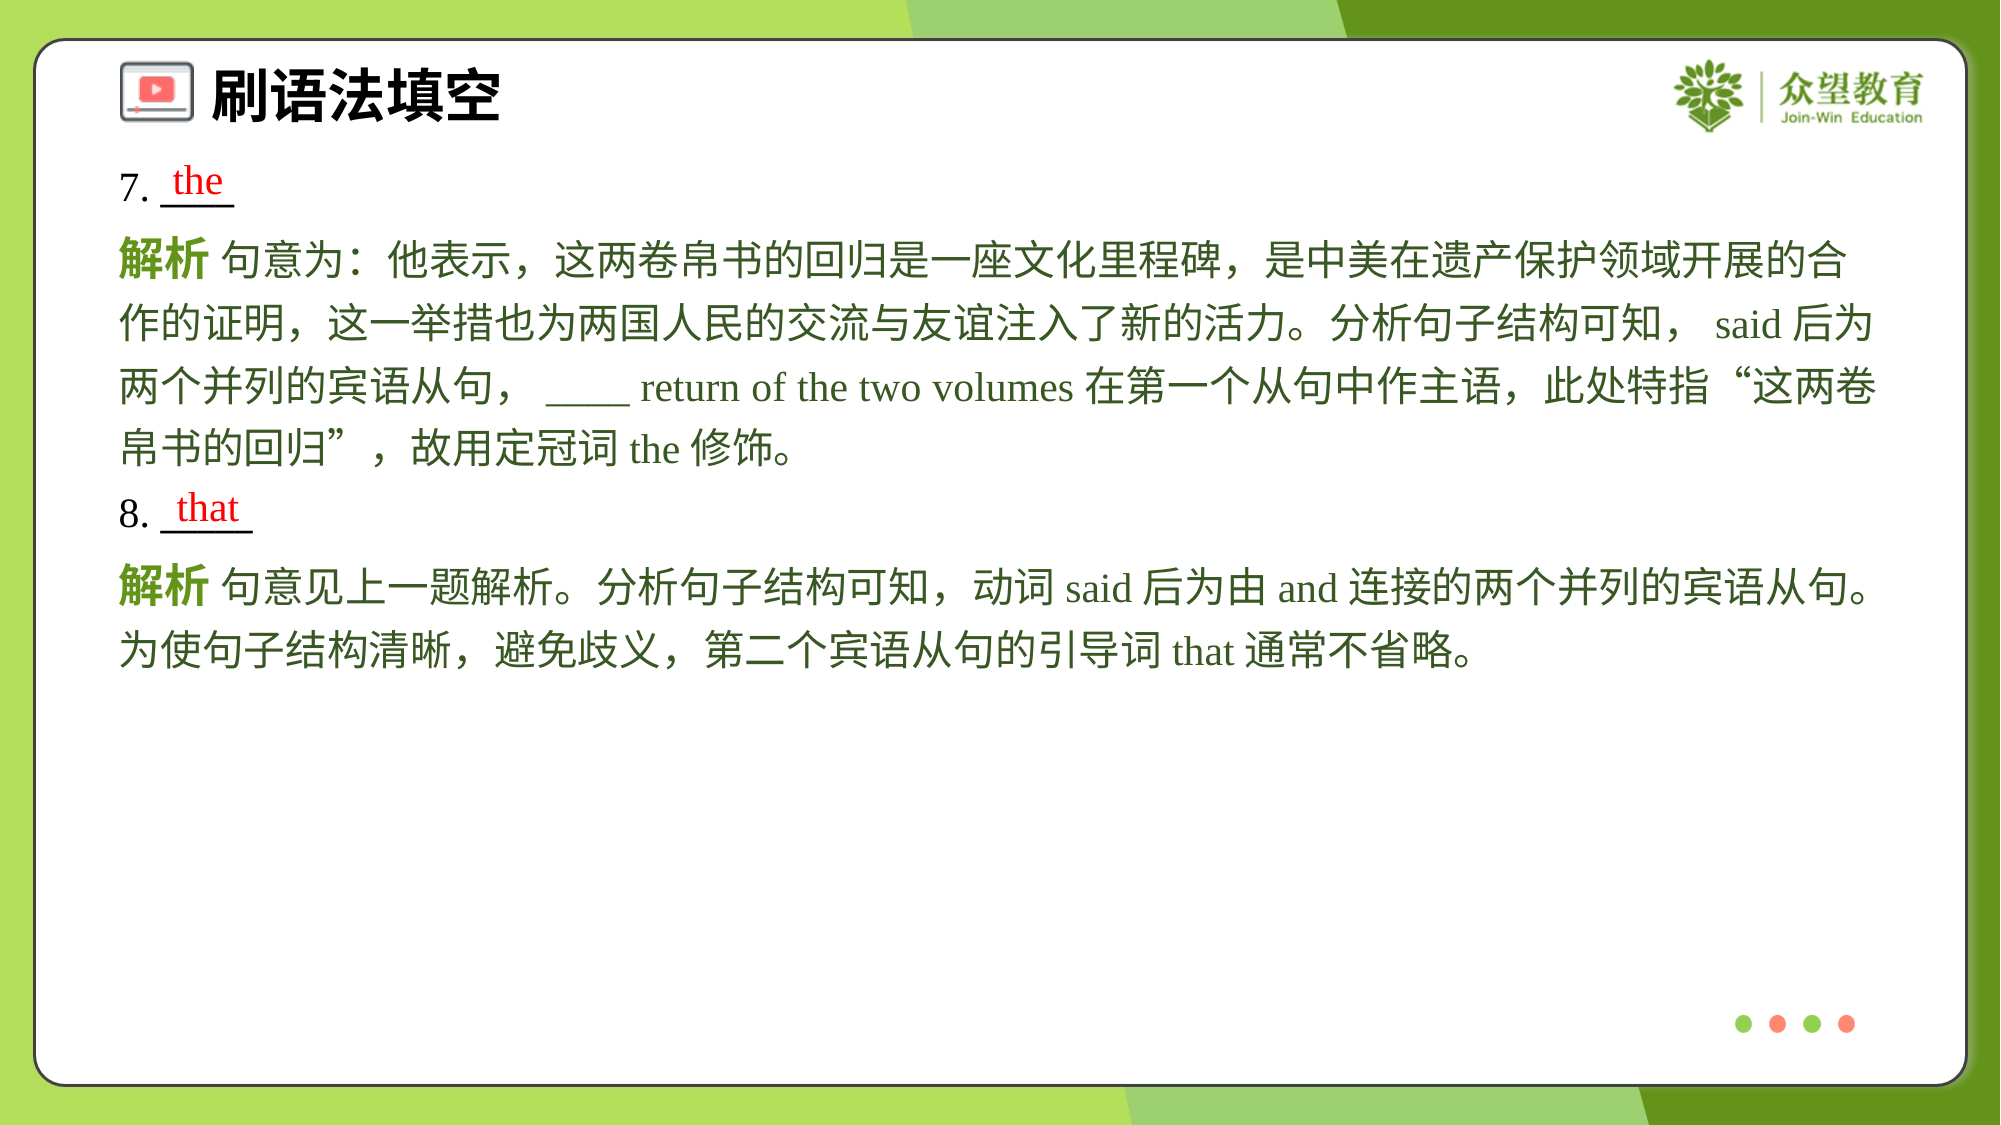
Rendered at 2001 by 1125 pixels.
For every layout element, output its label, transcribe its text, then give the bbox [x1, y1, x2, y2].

text_box 7. ____ [118, 146, 1883, 204]
text_box 解析 句意见上一题解析。分析句子结构可知，动词said后为由and连接的两个并列的宾语从句。为使句子结构清晰，避免歧义，第二个宾语从句的引导词that通常不省略。 [118, 542, 1883, 670]
picture [0, 0, 2000, 1125]
text_box 解析 句意为：他表示，这两卷帛书的回归是一座文化里程碑，是中美在遗产保护领域开展的合作的证明，这一举措也为两国人民的交流与友谊注入了新的活力。分析句子结构可知，said后为两个并列的宾语从句，____ return of the two volumes在第一个从句中作主语，此处特指“这两卷帛书的回归”，故用定冠词the修饰。 [118, 215, 1883, 468]
text_box 8. _____ [118, 473, 1883, 531]
text_box that [172, 467, 244, 525]
text_box the [167, 140, 229, 199]
